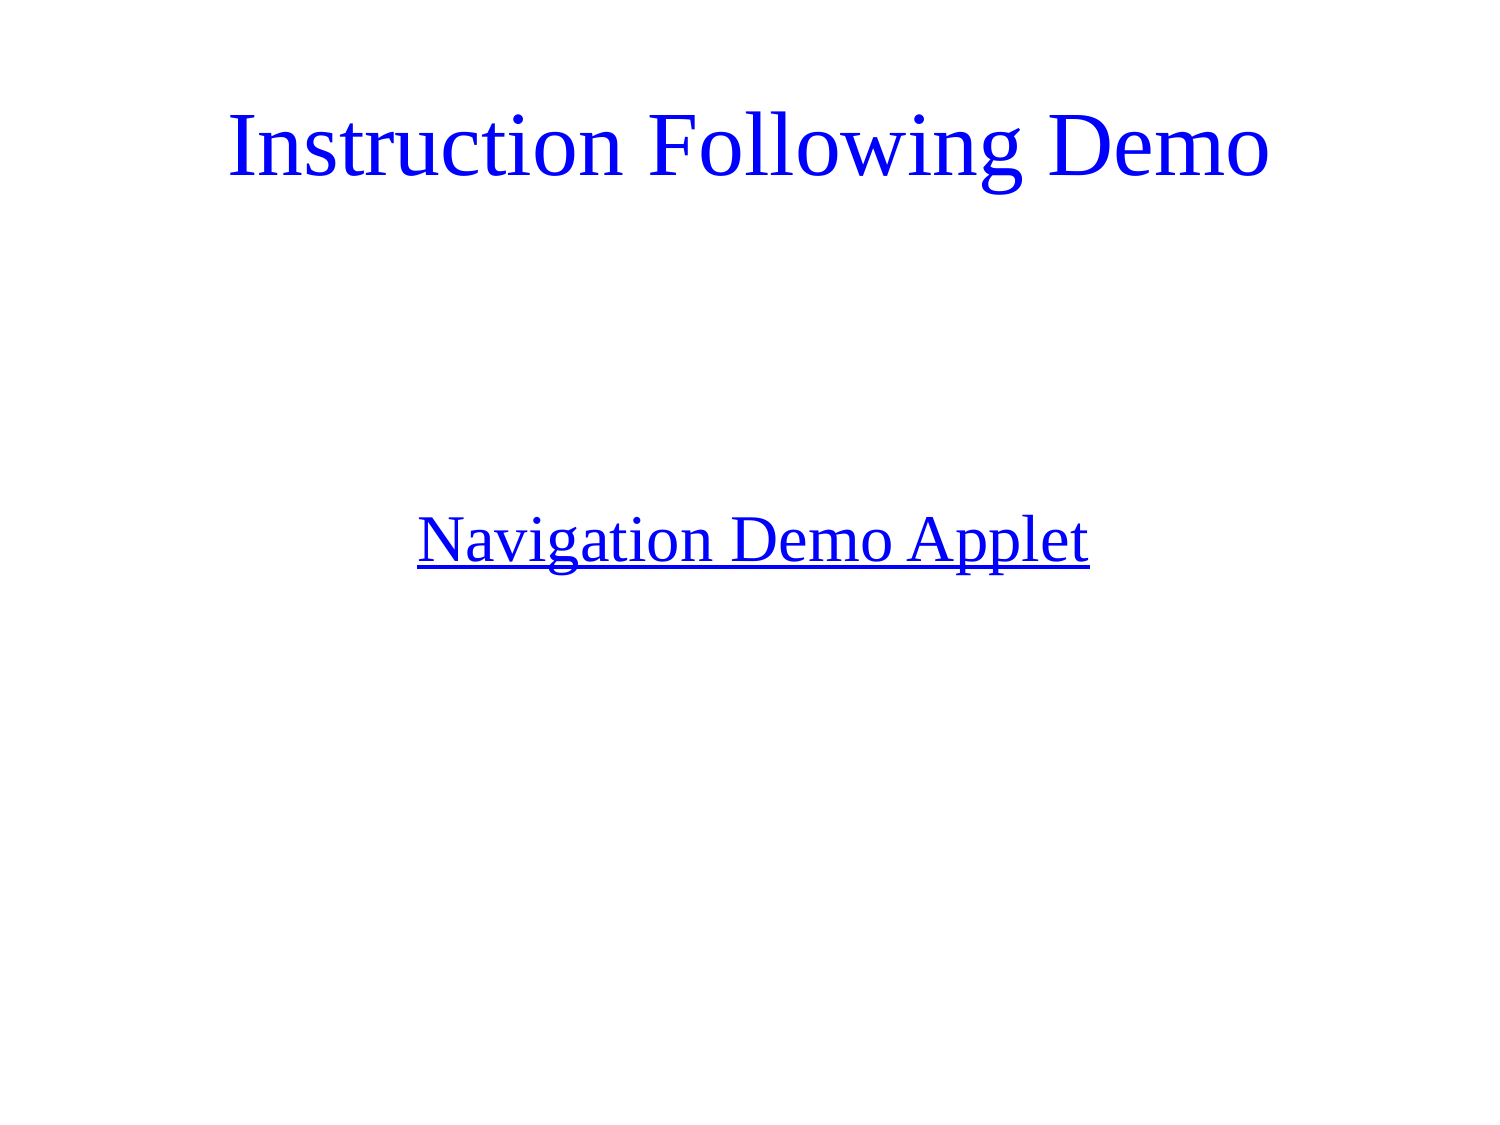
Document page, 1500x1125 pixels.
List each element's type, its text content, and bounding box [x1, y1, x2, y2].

text_box Navigation Demo Applet [337, 487, 1170, 583]
title Instruction Following Demo [75, 45, 1425, 233]
